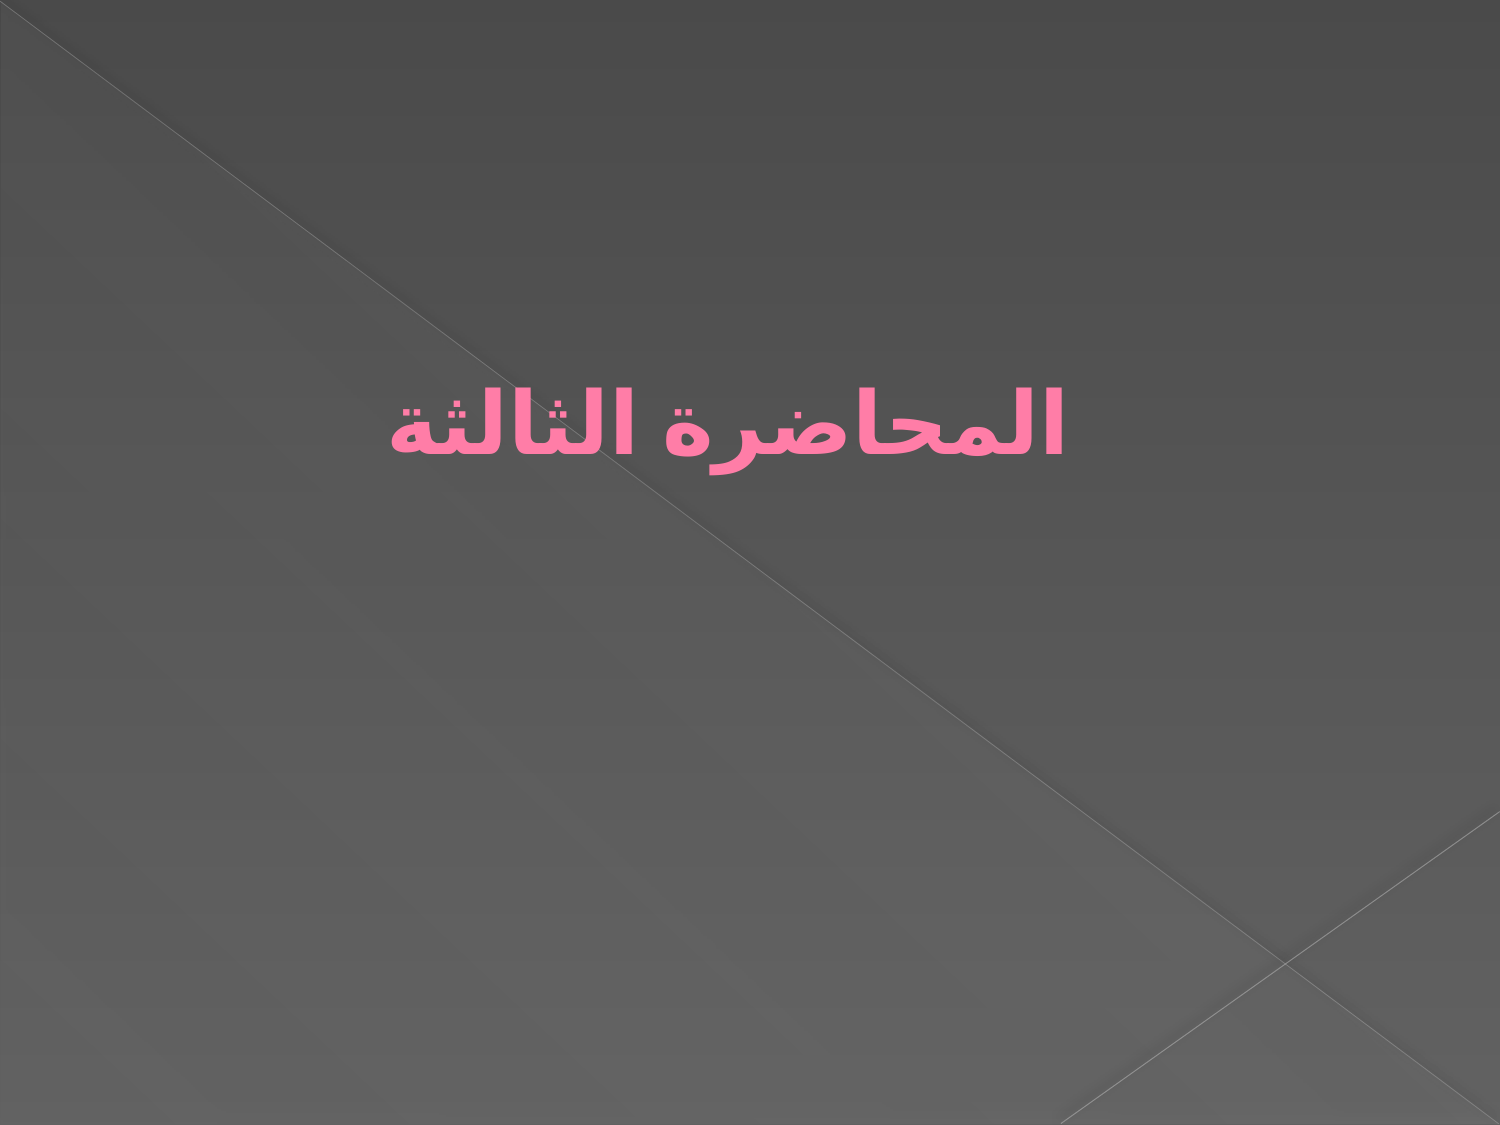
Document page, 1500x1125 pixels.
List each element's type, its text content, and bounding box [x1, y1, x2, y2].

title المحاضرة الثالثة [82, 304, 1432, 535]
